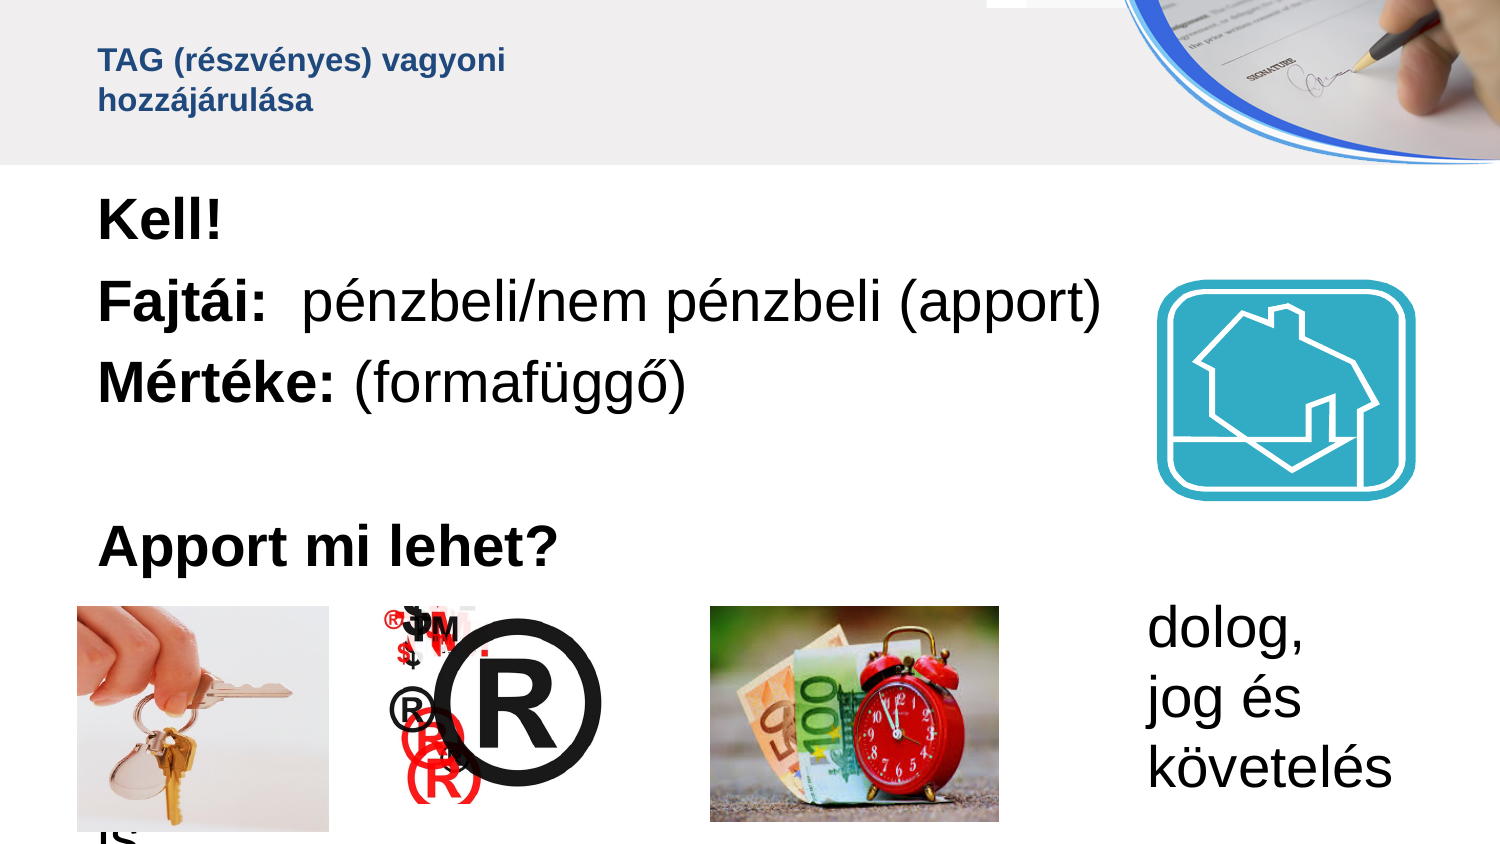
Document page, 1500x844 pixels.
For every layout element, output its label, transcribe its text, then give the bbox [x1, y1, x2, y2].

picture [0, 0, 1500, 844]
list Kell! Fajtái: pénzbeli/nem pénzbeli (apport) Mértéke: (formafüggő) Apport mi lehet? dolog, jog és követelés is [82, 173, 1418, 832]
list TAG (részvényes) vagyoni hozzájárulása [82, 13, 1500, 127]
